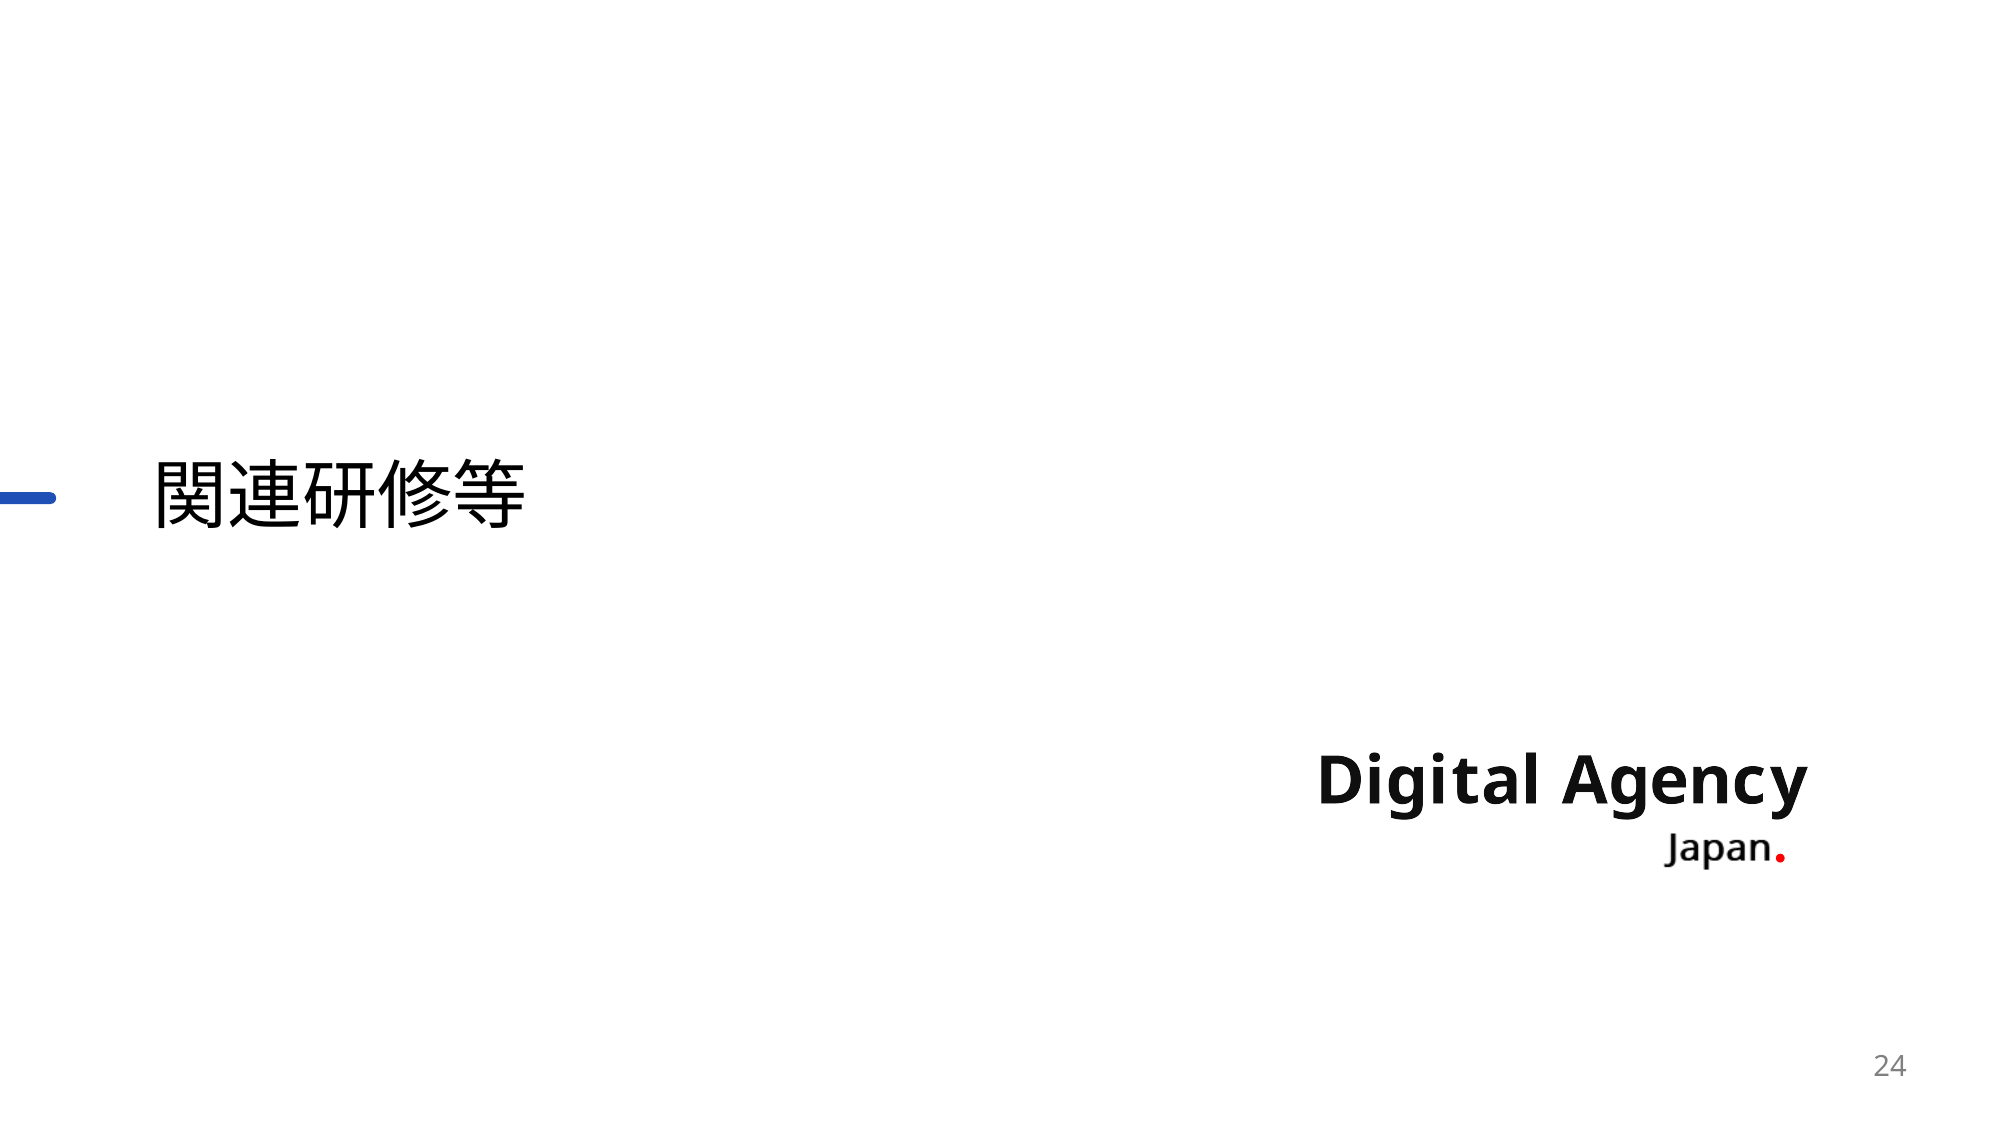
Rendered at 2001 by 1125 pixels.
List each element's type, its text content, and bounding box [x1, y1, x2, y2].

slide_number 24 [1471, 1036, 1922, 1097]
title 関連研修等 [137, 449, 1863, 547]
picture [1289, 720, 1840, 893]
